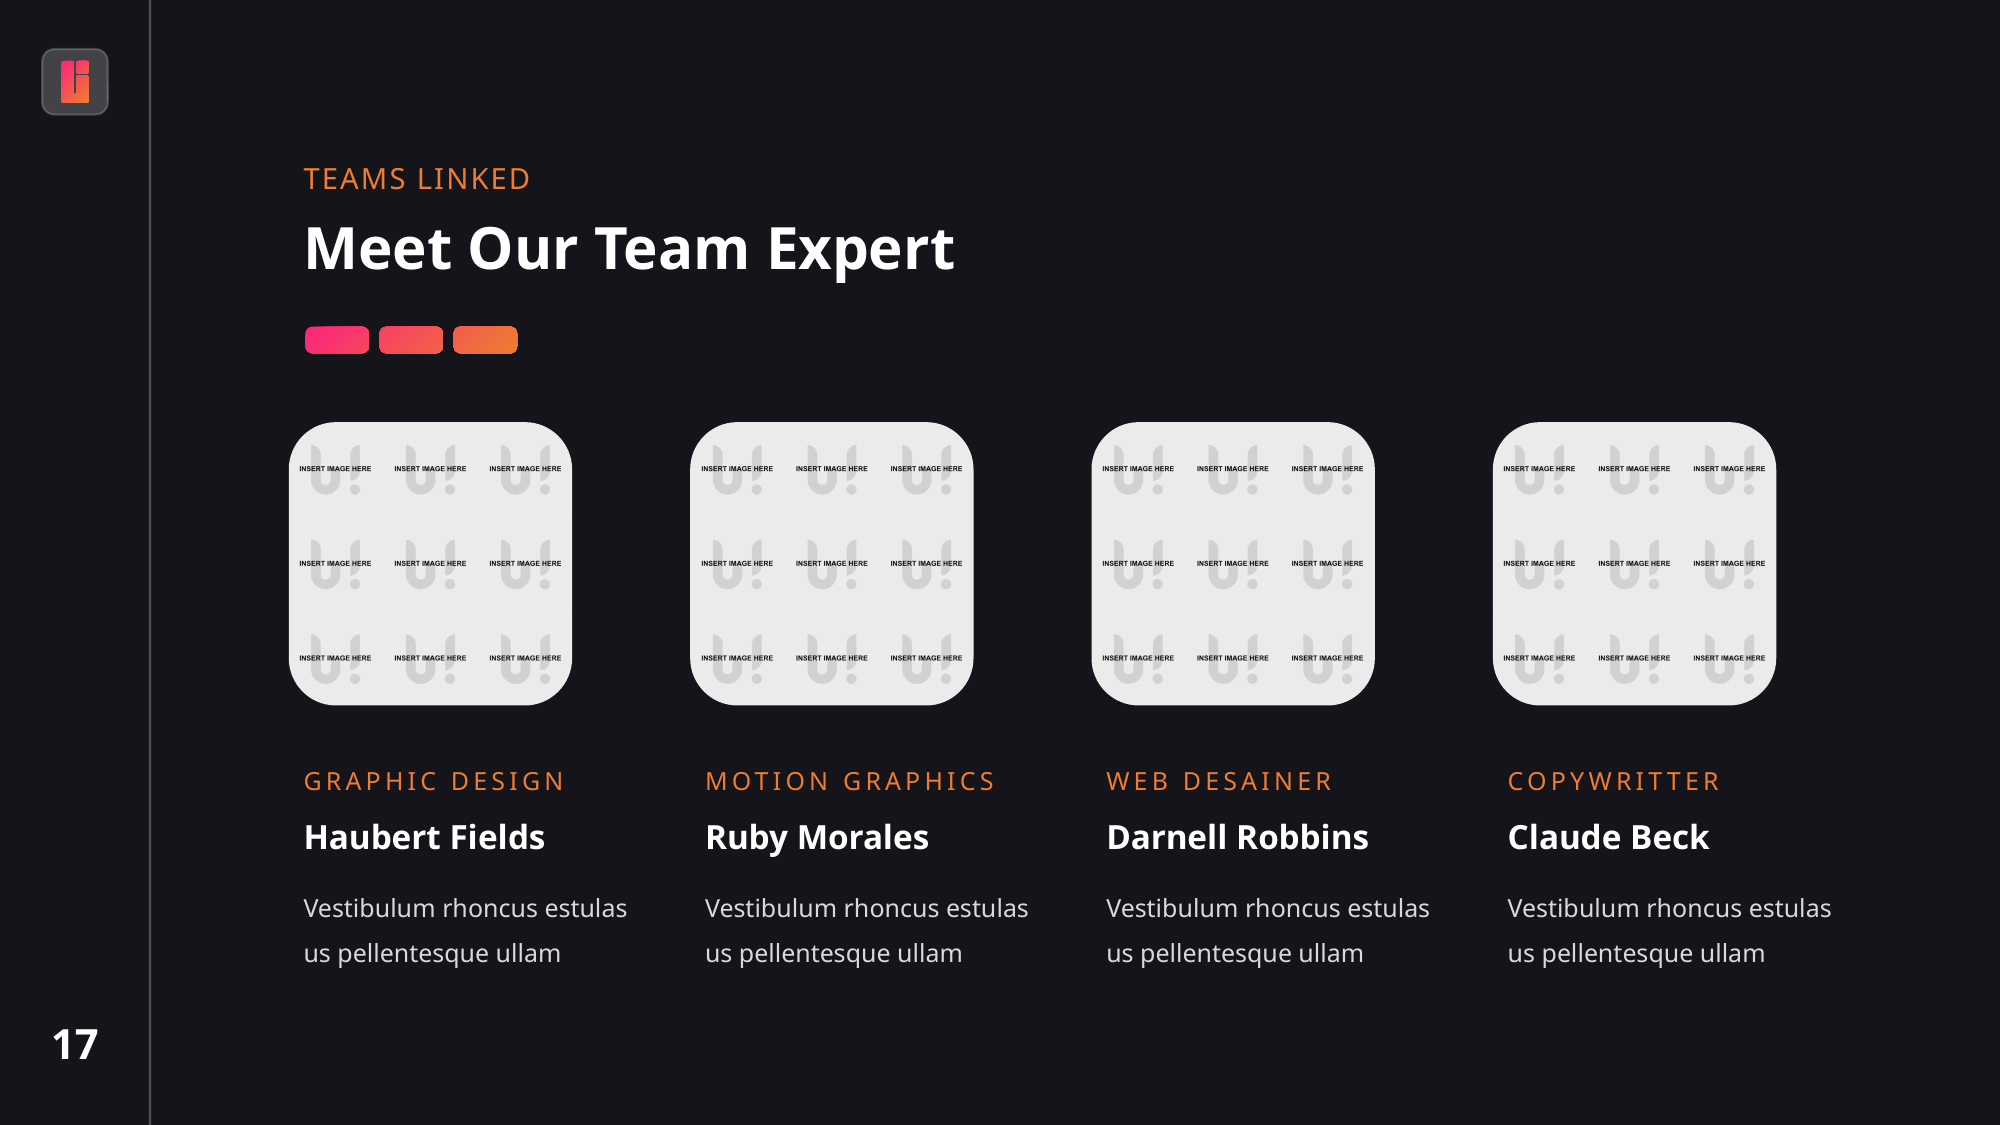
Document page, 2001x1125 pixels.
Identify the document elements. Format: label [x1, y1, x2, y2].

picture [288, 422, 573, 706]
picture [1091, 422, 1375, 706]
picture [1492, 422, 1777, 706]
picture [690, 422, 974, 706]
text_box [288, 153, 1852, 972]
